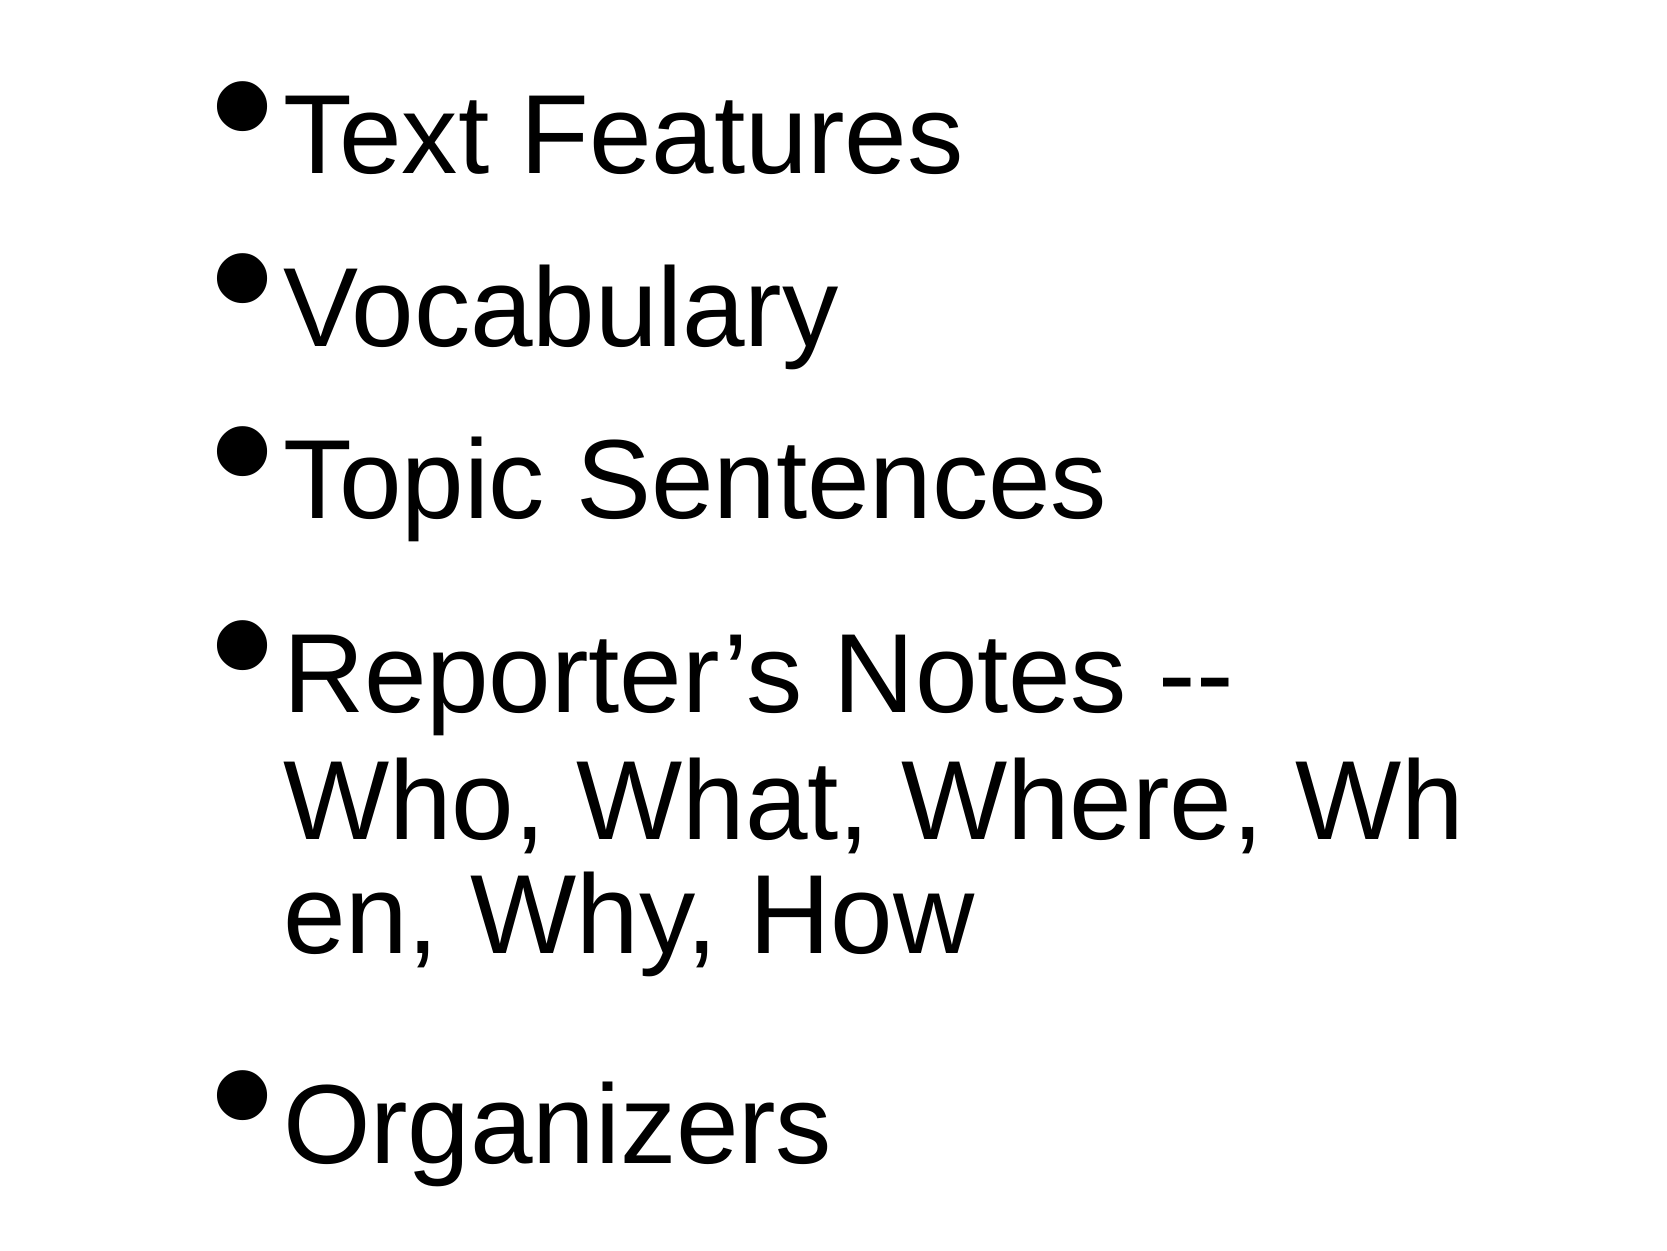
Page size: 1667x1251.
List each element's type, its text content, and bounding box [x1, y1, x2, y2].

text_box Text Features Vocabulary Topic Sentences Reporter’s Notes -- Who, What, Where, Wh en, Why, How Organizers [208, 72, 1467, 1186]
